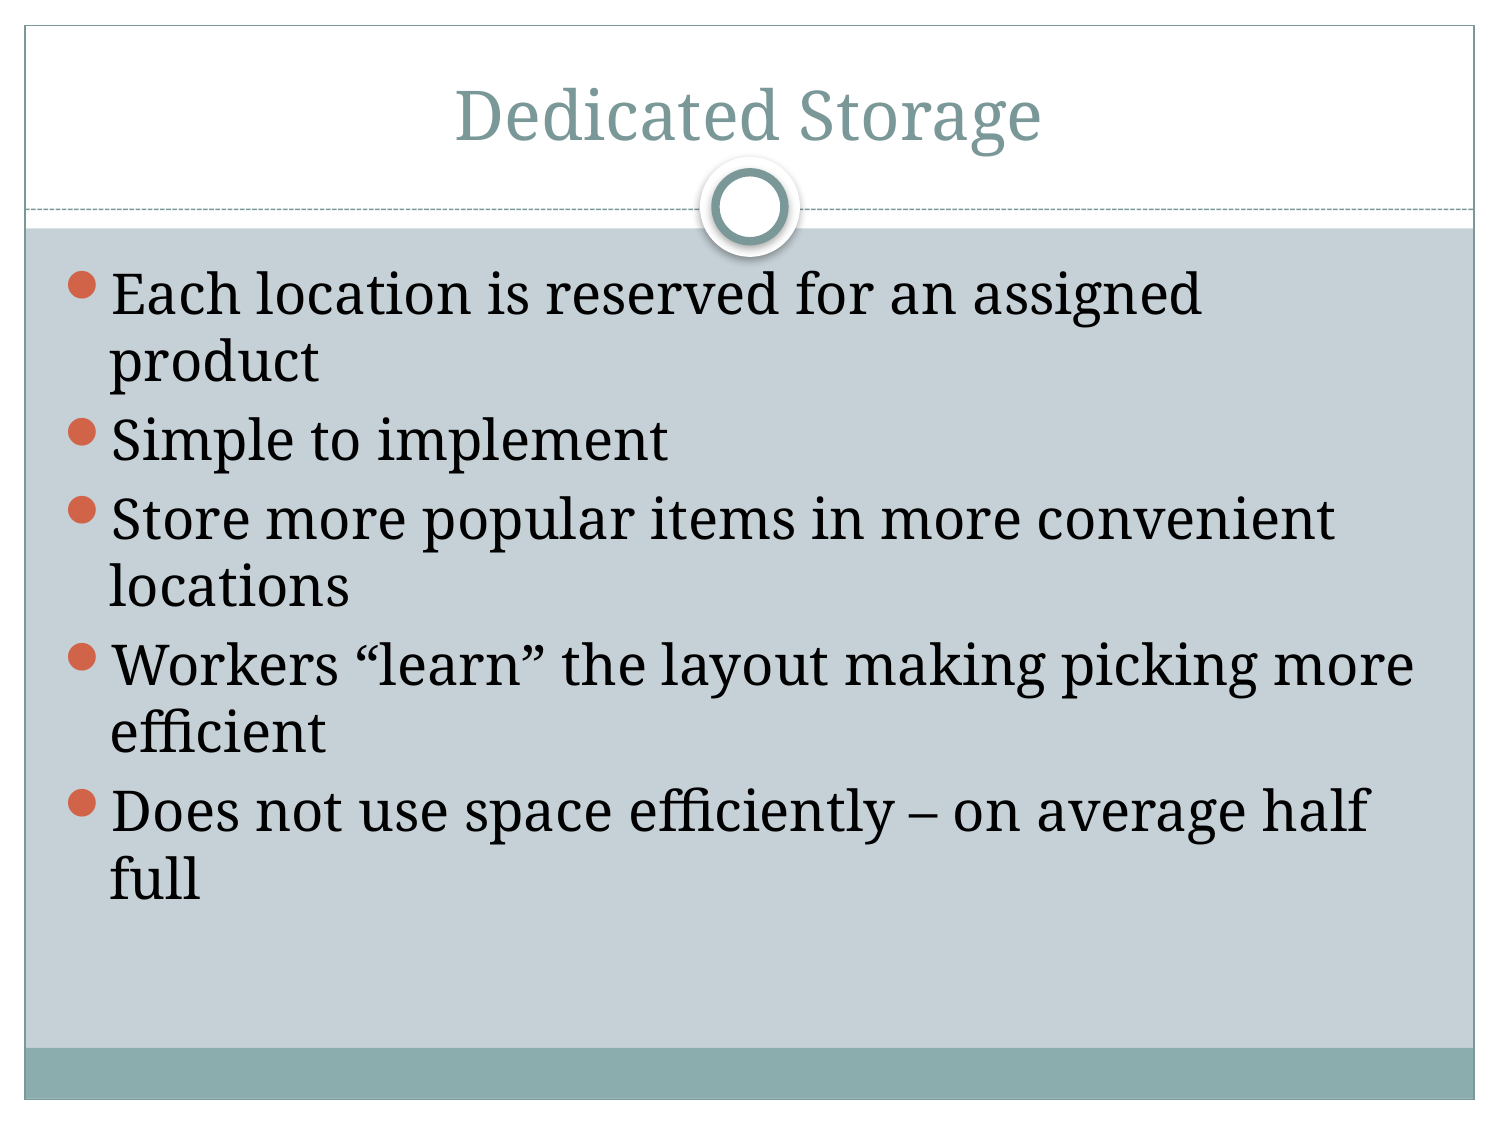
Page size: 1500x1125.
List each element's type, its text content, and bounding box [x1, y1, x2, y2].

title Dedicated Storage [49, 37, 1450, 162]
list Each location is reserved for an assigned product Simple to implement Store more popular items in more convenient locations Workers “learn” the layout making picking more efficient Does not use space efficiently – on average half full [49, 250, 1445, 1001]
